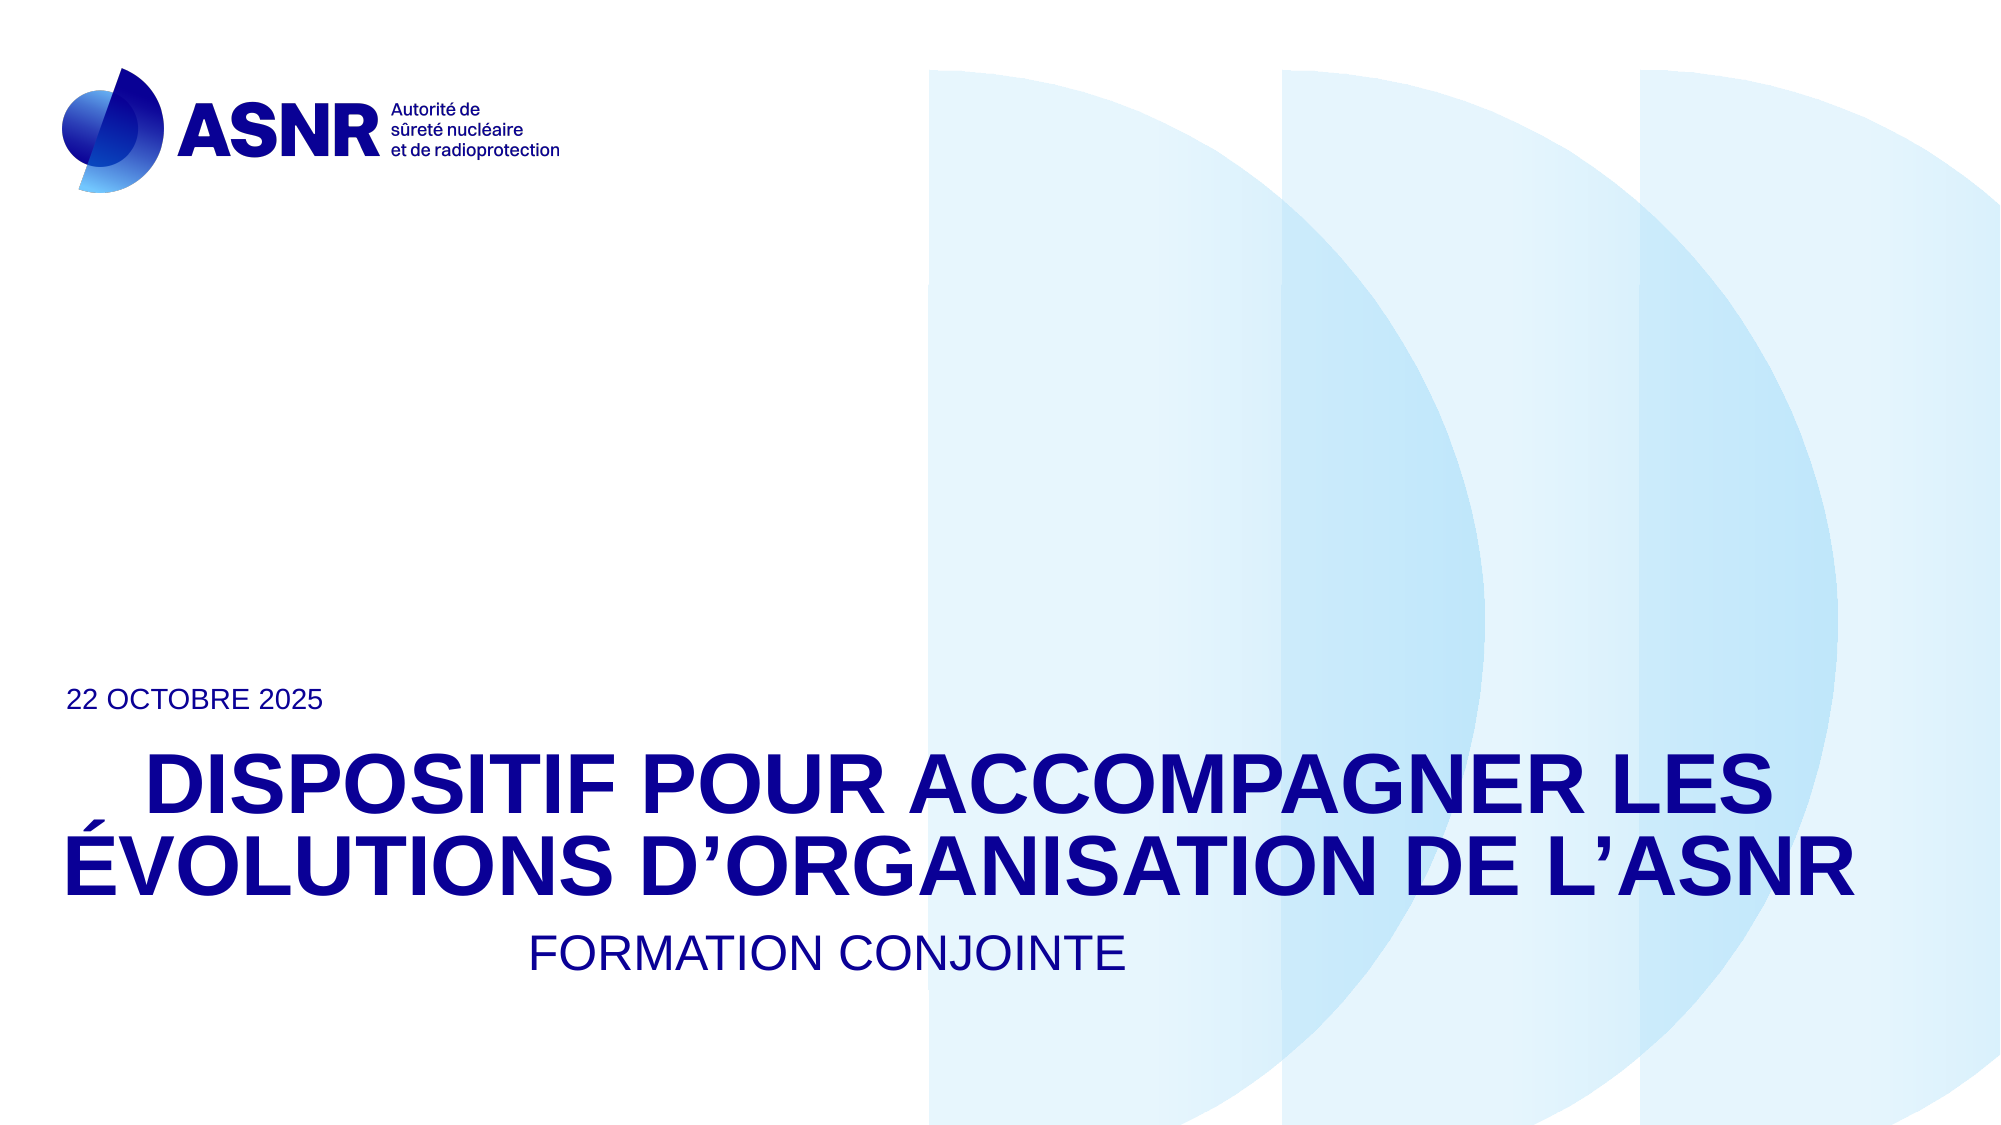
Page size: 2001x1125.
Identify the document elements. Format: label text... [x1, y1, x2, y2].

subtitle Formation conjointe [45, 921, 1619, 1082]
title Dispositif pour accompagner les évolutions d’organisation de l’ASNR [45, 728, 1876, 912]
list 22 octobre 2025 [45, 667, 515, 716]
picture [62, 68, 559, 193]
